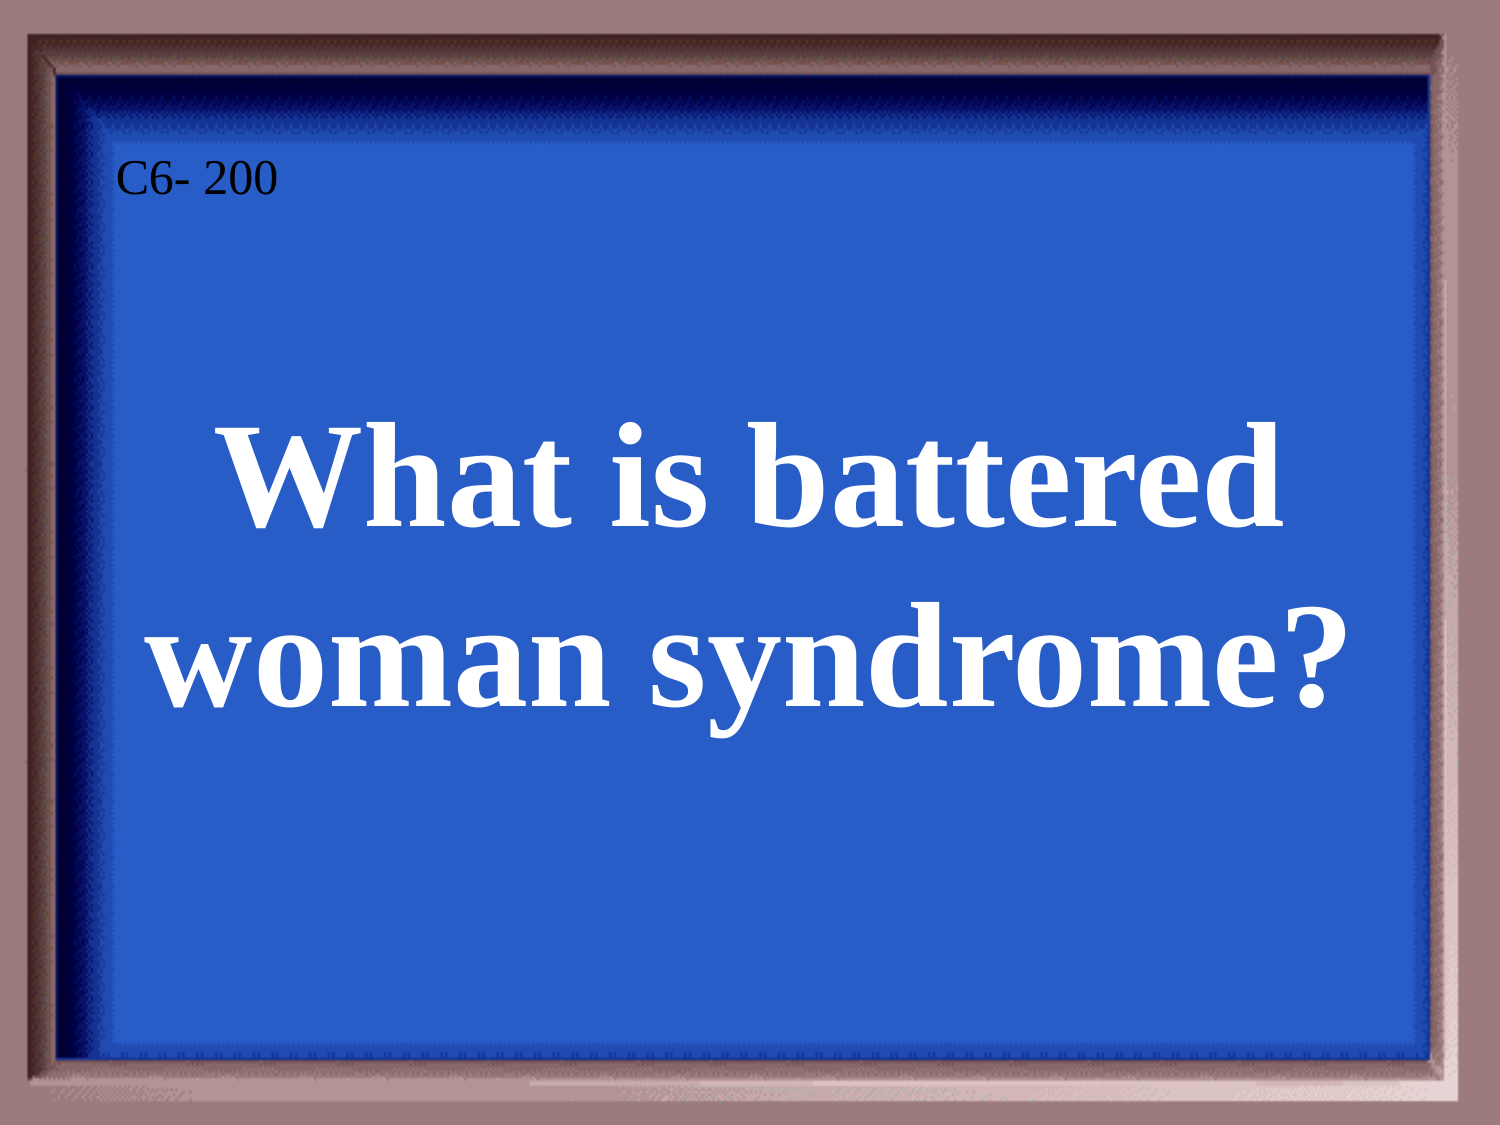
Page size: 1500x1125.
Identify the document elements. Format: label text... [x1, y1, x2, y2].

text_box C6- 200 [100, 137, 294, 213]
title What is battered woman syndrome? [112, 462, 1388, 650]
picture [0, 0, 1500, 1125]
